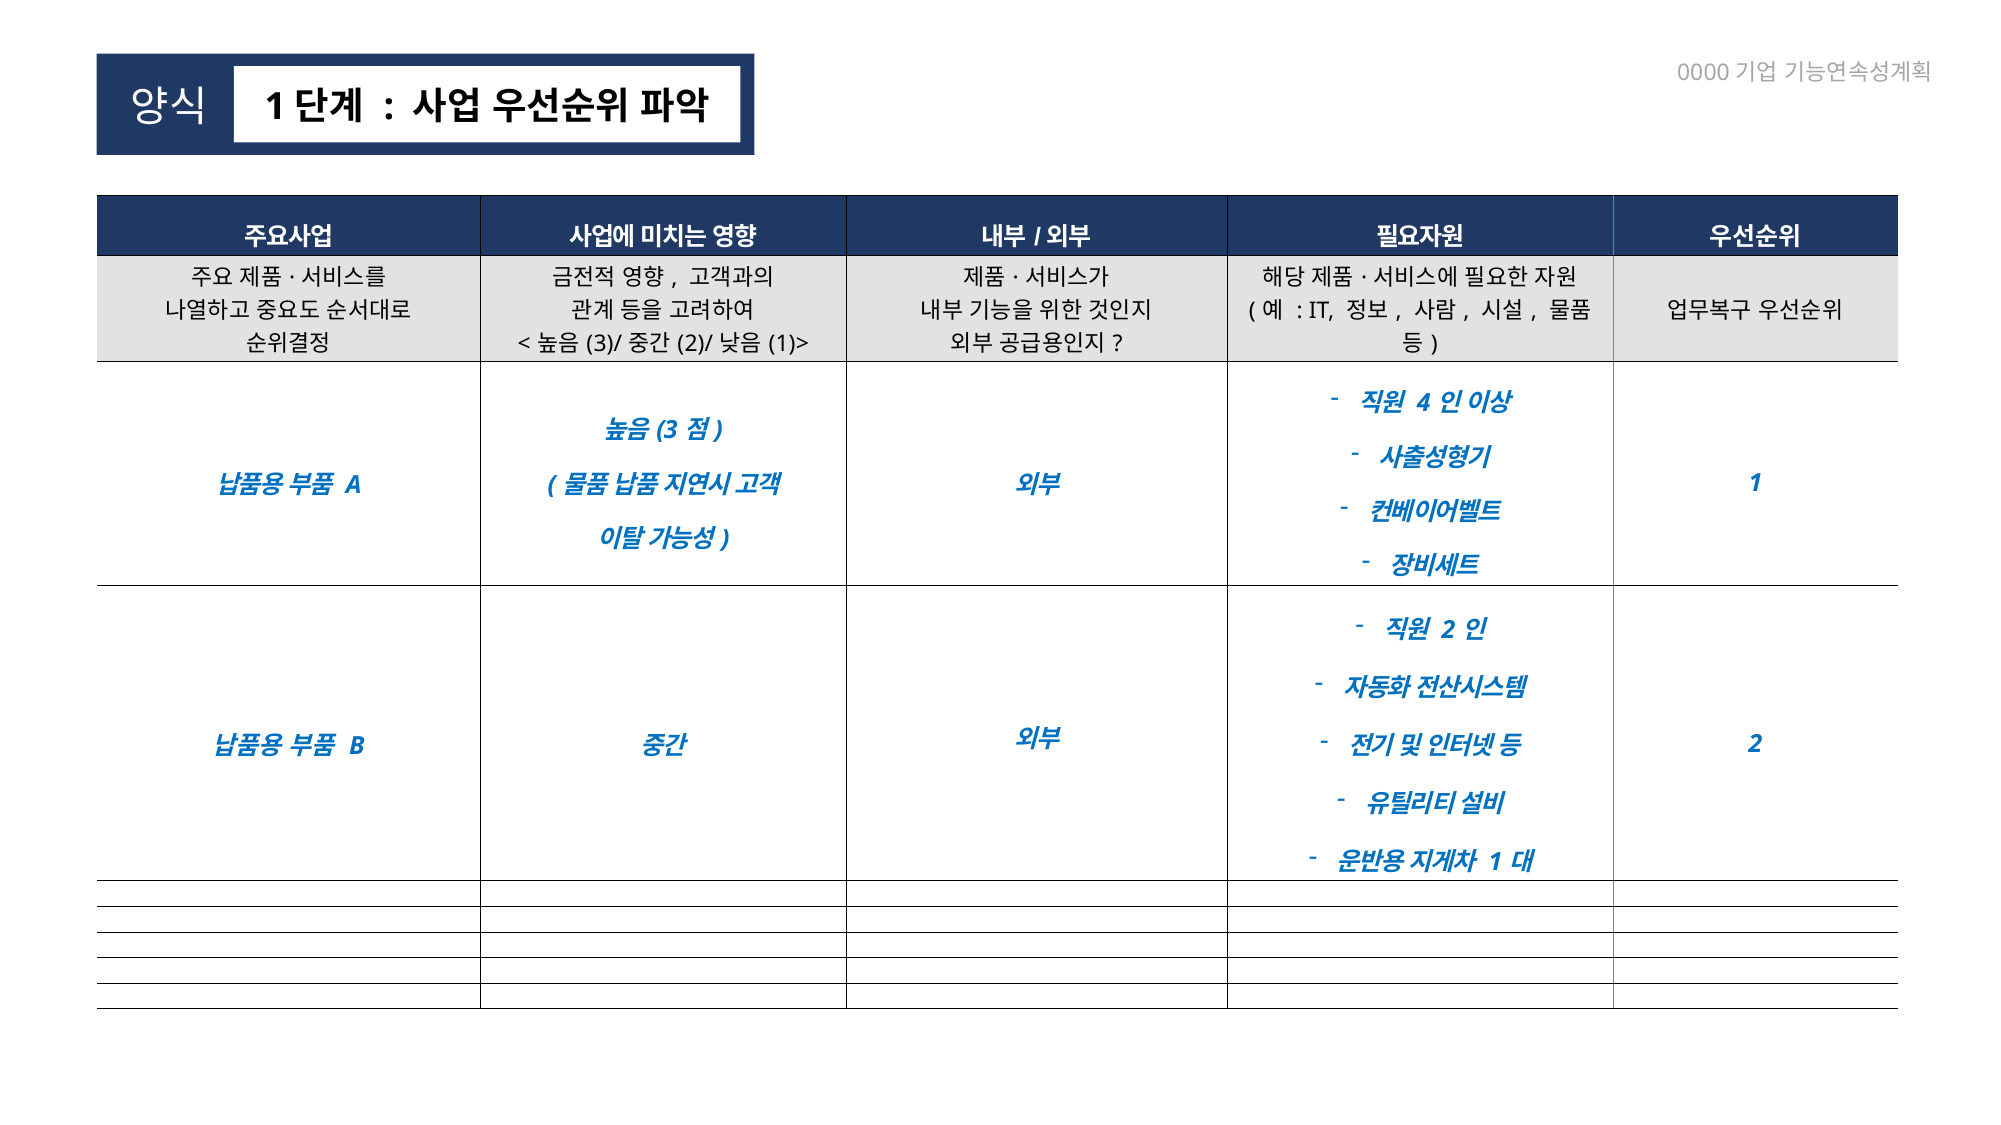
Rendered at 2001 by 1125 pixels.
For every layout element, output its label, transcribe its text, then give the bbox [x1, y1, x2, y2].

table_cell [481, 984, 846, 1008]
table_cell [1614, 933, 1898, 957]
table_cell [1614, 984, 1898, 1008]
table_cell [1228, 907, 1613, 932]
table_cell 외부 [847, 362, 1227, 585]
table_cell [1228, 984, 1613, 1008]
table_cell [97, 881, 480, 906]
table_cell 높음(3점) (물품 납품 지연시 고객 이탈 가능성) [481, 362, 846, 585]
table_header 우선순위 [1614, 196, 1898, 255]
table_cell 금전적 영향, 고객과의 관계 등을 고려하여 <높음(3)/중간(2)/낮음(1)> [481, 256, 846, 361]
table_cell [1614, 907, 1898, 932]
text_box 0000기업 기능연속성계획 [1662, 50, 1949, 93]
table_cell 납품용 부품 A [97, 362, 480, 585]
table_cell 외부 [847, 586, 1227, 880]
table_cell [1228, 881, 1613, 906]
table_cell [1614, 881, 1898, 906]
table_cell [847, 933, 1227, 957]
table_cell [847, 958, 1227, 983]
table_cell [847, 984, 1227, 1008]
table_cell 1 [1614, 362, 1898, 585]
table_cell [481, 881, 846, 906]
table_cell [481, 958, 846, 983]
table_cell [97, 933, 480, 957]
table_cell [1228, 933, 1613, 957]
table_header 필요자원 [1228, 196, 1613, 255]
table_header 사업에 미치는 영향 [481, 196, 846, 255]
table_cell [847, 881, 1227, 906]
table_cell [97, 907, 480, 932]
table_cell 2 [1614, 586, 1898, 880]
table_cell 주요 제품·서비스를 나열하고 중요도 순서대로 순위결정 [97, 256, 480, 361]
table_header 내부/외부 [847, 196, 1227, 255]
table_cell 중간 [481, 586, 846, 880]
table_cell [481, 907, 846, 932]
table_cell [481, 933, 846, 957]
table_cell [1614, 958, 1898, 983]
table_cell 직원 4인 이상 사출성형기 컨베이어벨트 장비세트 [1228, 362, 1613, 585]
table_cell 업무복구 우선순위 [1614, 256, 1898, 361]
table_cell 직원 2인 자동화 전산시스템 전기 및 인터넷 등 유틸리티 설비 운반용 지게차 1대 [1228, 586, 1613, 880]
table_cell 제품·서비스가 내부 기능을 위한 것인지 외부 공급용인지? [847, 256, 1227, 361]
table_cell [97, 958, 480, 983]
table_cell [1228, 958, 1613, 983]
table_cell [847, 907, 1227, 932]
table_cell [97, 984, 480, 1008]
table_cell 해당 제품·서비스에 필요한 자원 (예 : IT, 정보, 사람, 시설, 물품 등) [1228, 256, 1613, 361]
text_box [96, 53, 755, 155]
table_cell 납품용 부품 B [97, 586, 480, 880]
table_header 주요사업 [97, 196, 480, 255]
